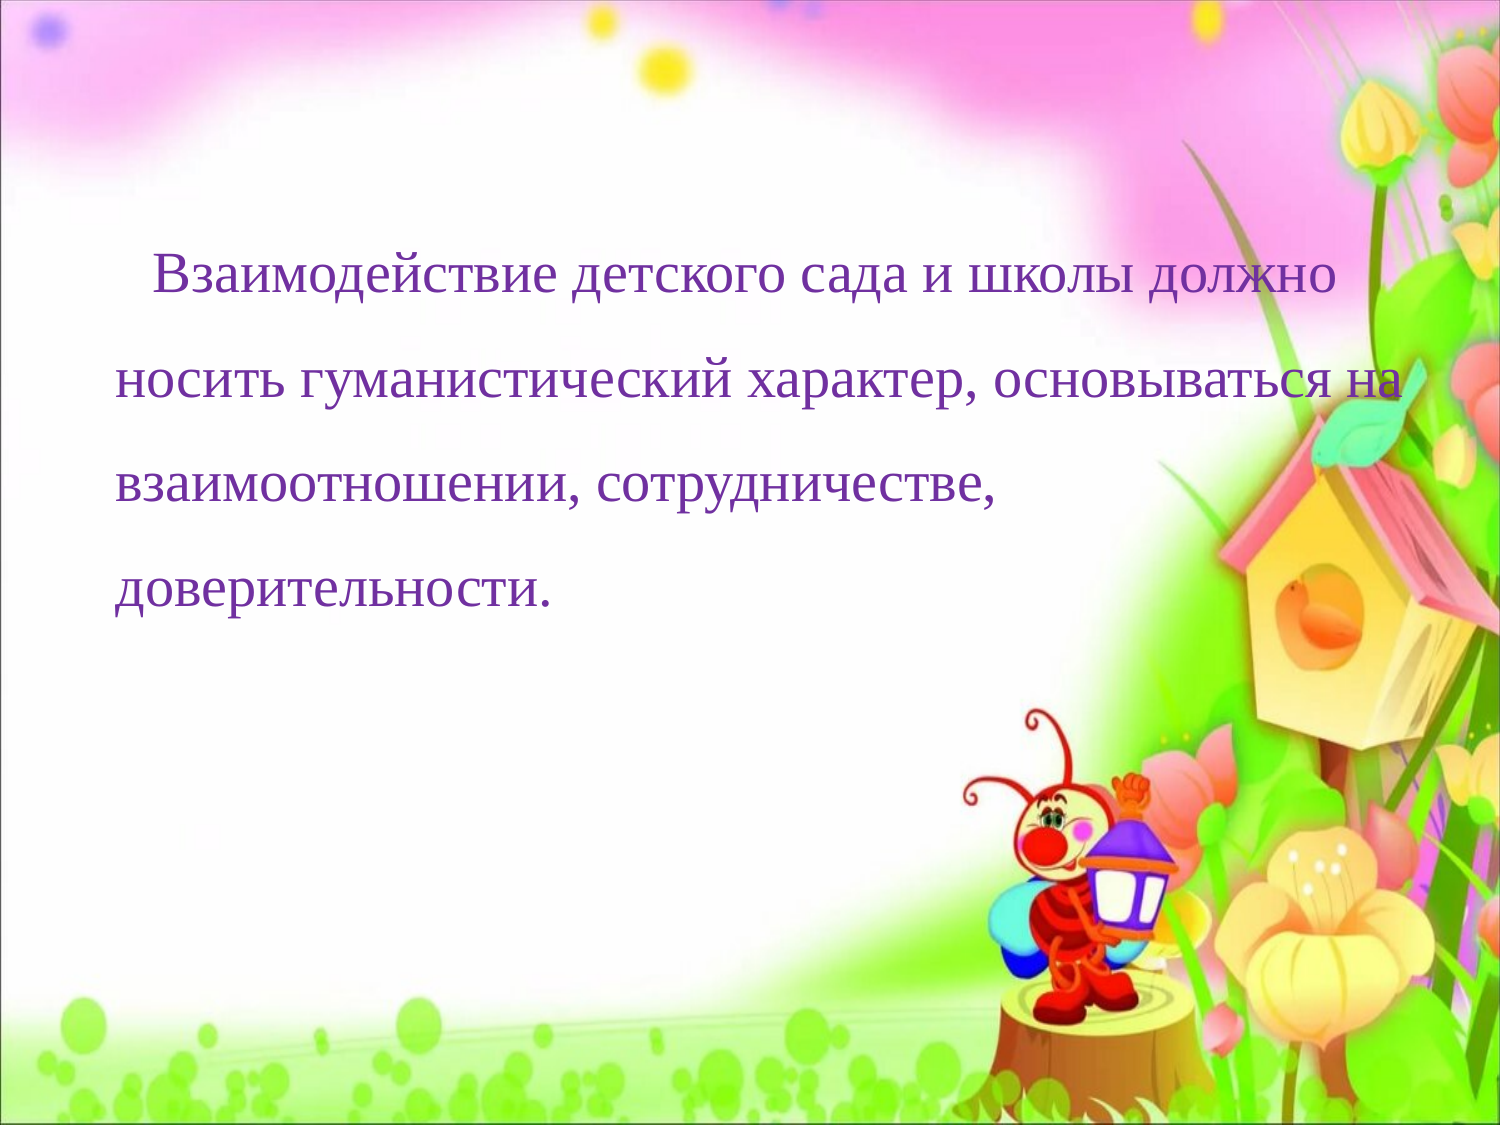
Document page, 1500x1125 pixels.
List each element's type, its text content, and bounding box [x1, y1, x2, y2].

picture [0, 0, 1500, 1125]
title Взаимодействие детского сада и школы должно носить гуманистический характер, основываться на взаимоотношении, сотрудничестве, доверительности. [100, 349, 1451, 538]
